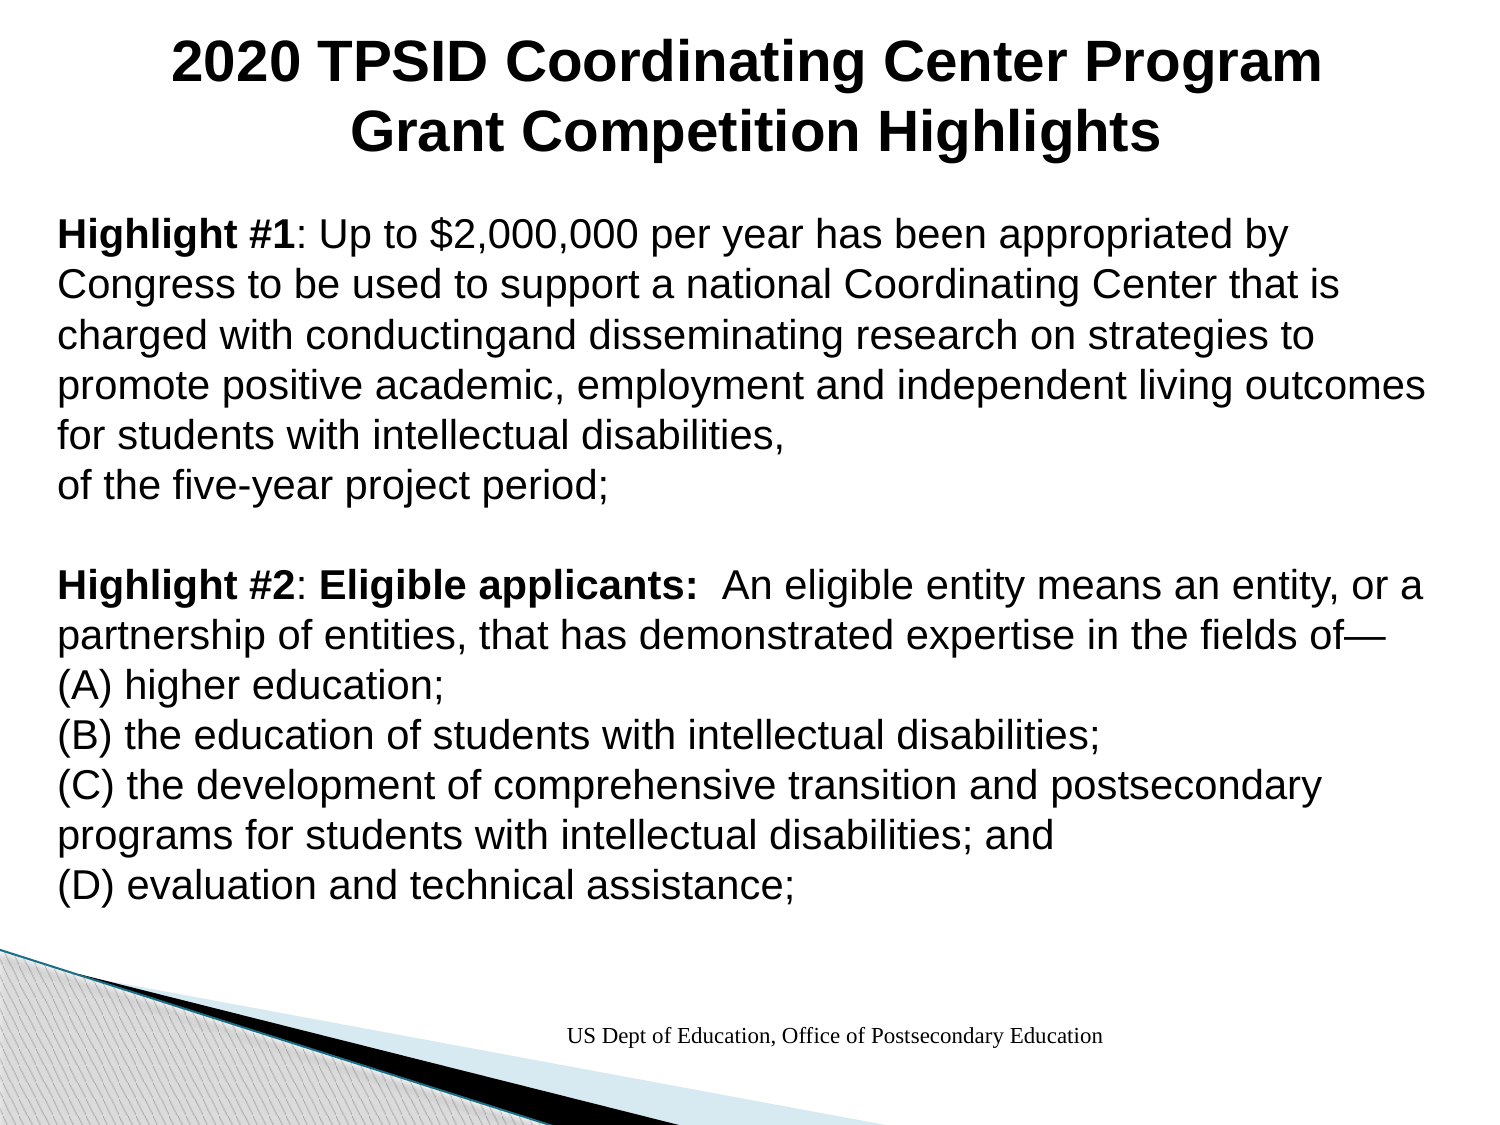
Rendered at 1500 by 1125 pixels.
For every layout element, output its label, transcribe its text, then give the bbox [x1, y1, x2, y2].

footer US Dept of Education, Office of Postsecondary Education [537, 1015, 1119, 1056]
text_box Highlight #1: Up to $2,000,000 per year has been appropriated by Congress to be used to support a national Coordinating Center that is charged with conductingand disseminating research on strategies to promote positive academic, employment and independent living outcomes for students with intellectual disabilities, of the five-year project period; Highlight #2: Eligible applicants: An eligible entity means an entity, or a partnership of entities, that has demonstrated expertise in the fields of— (A) higher education; (B) the education of students with intellectual disabilities; (C) the development of comprehensive transition and postsecondary programs for students with intellectual disabilities; and (D) evaluation and technical assistance; [42, 199, 1454, 1015]
title 2020 TPSID Coordinating Center Program Grant Competition Highlights [37, 16, 1475, 219]
